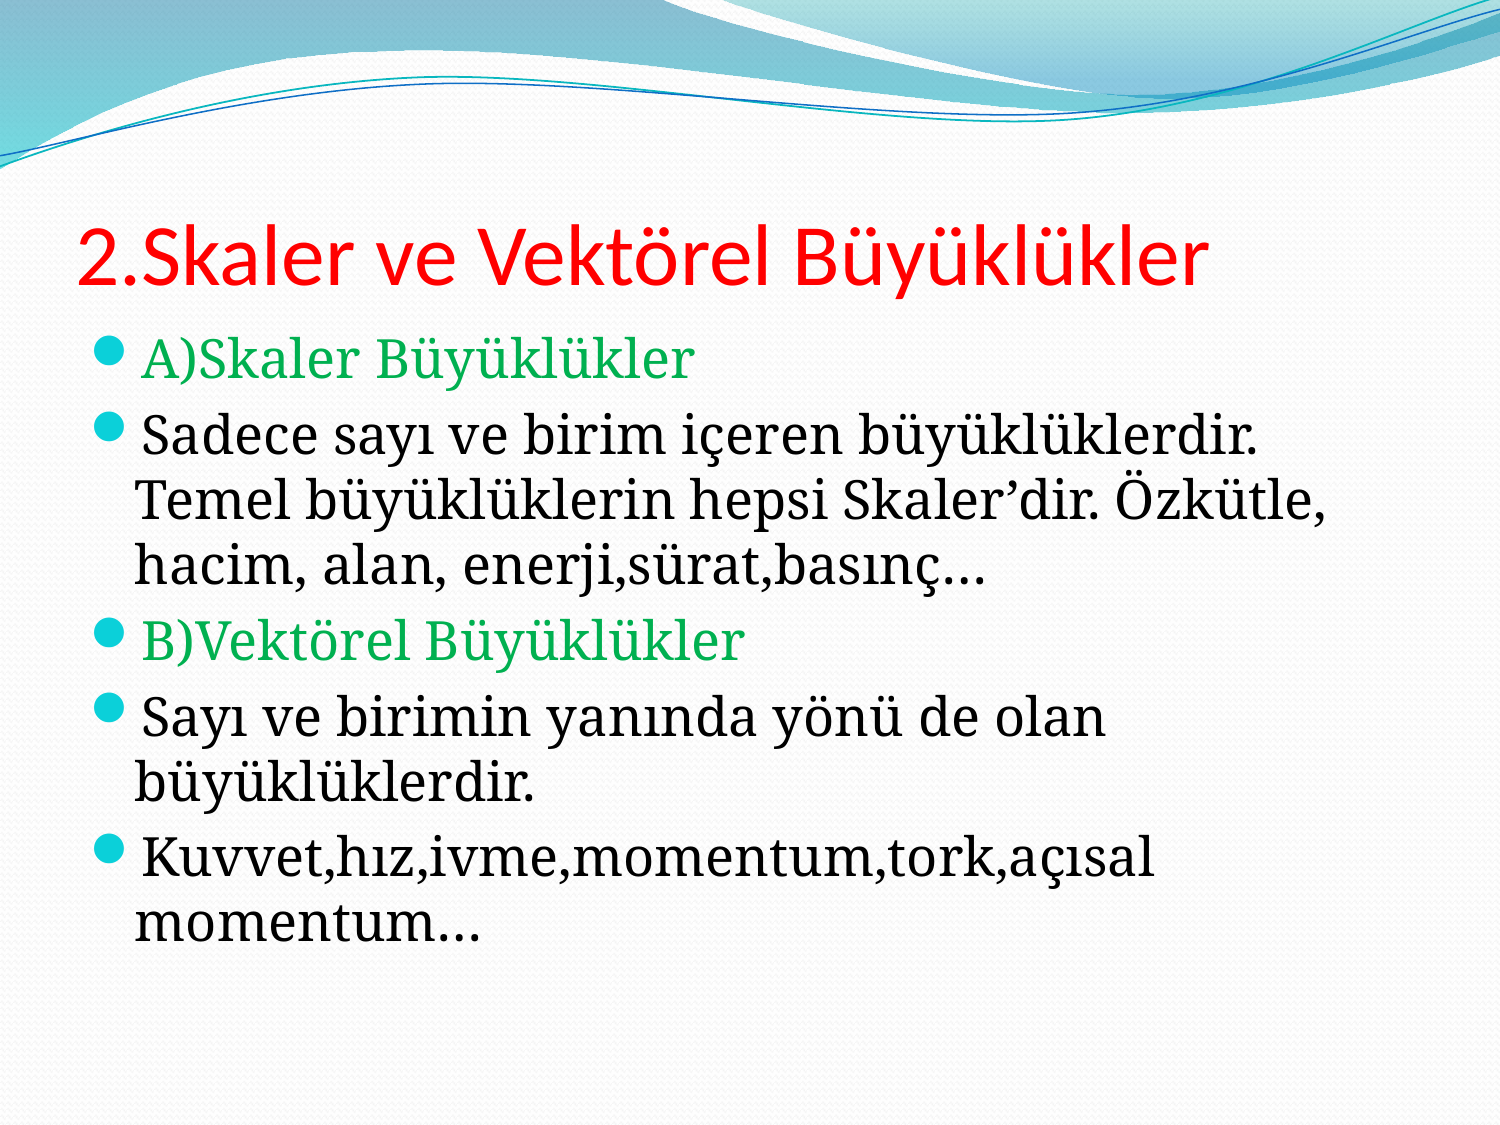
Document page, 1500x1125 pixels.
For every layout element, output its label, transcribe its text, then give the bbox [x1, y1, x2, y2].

title 2.Skaler ve Vektörel Büyüklükler [75, 115, 1425, 303]
list A)Skaler Büyüklükler Sadece sayı ve birim içeren büyüklüklerdir. Temel büyüklüklerin hepsi Skaler’dir. Özkütle, hacim, alan, enerji,sürat,basınç… B)Vektörel Büyüklükler Sayı ve birimin yanında yönü de olan büyüklüklerdir. Kuvvet,hız,ivme,momentum,tork,açısal momentum… [75, 317, 1425, 1038]
